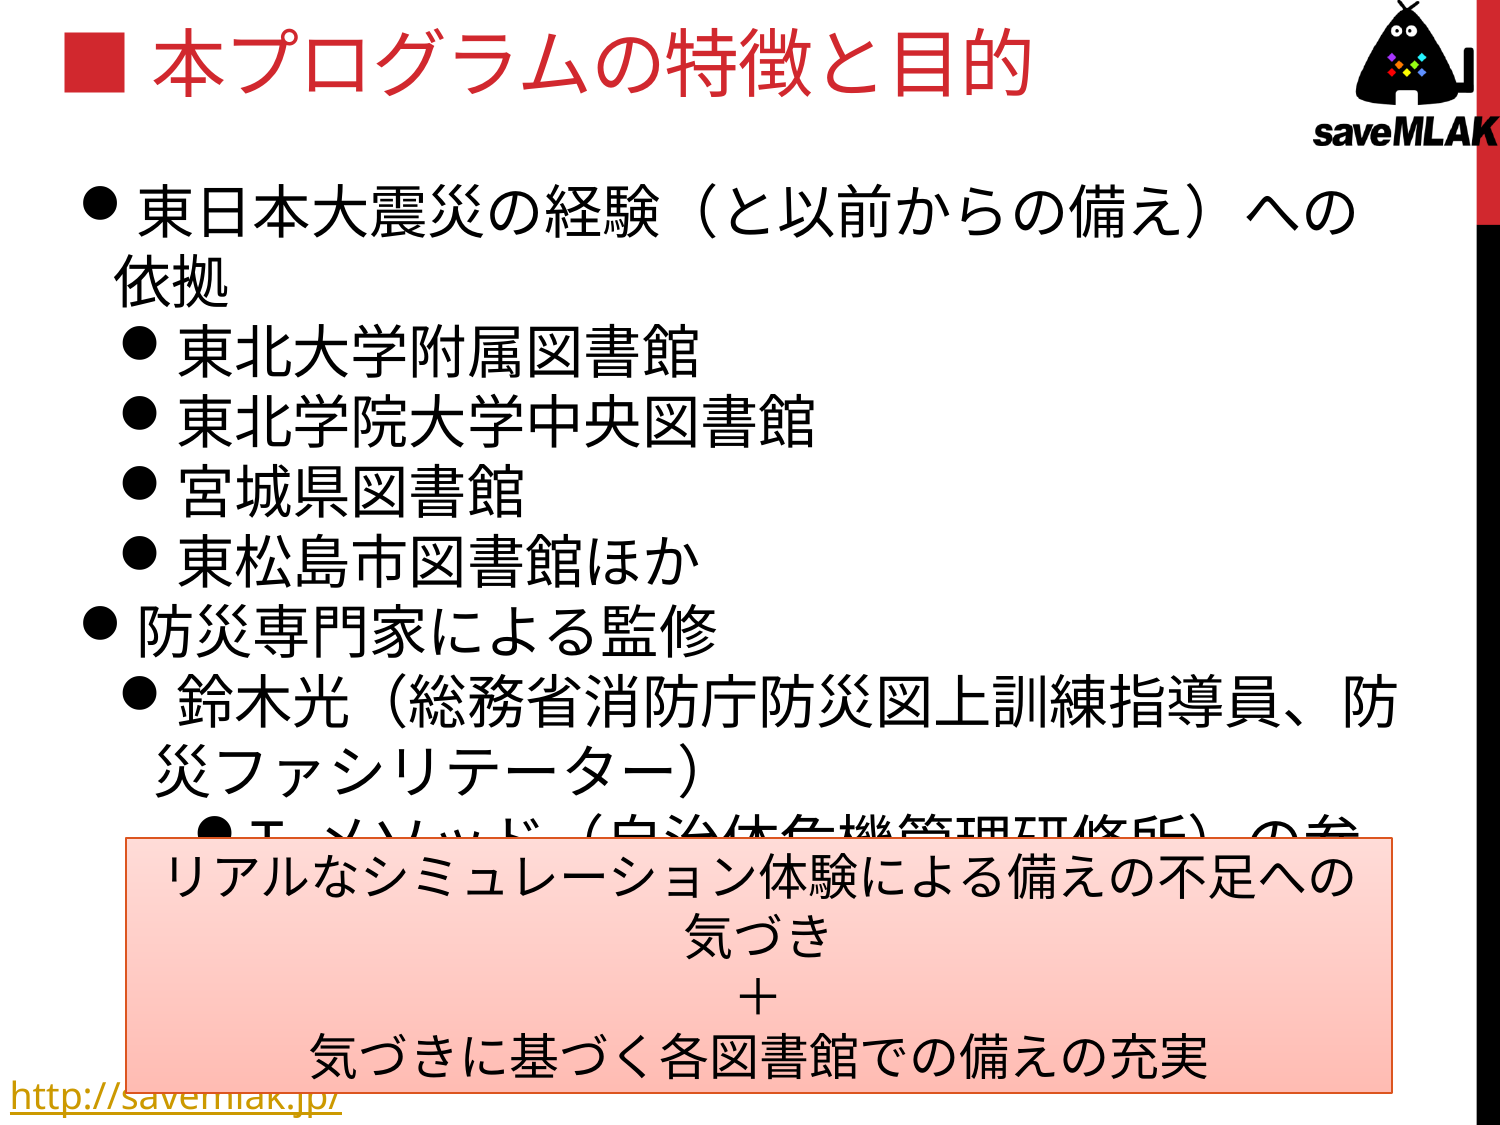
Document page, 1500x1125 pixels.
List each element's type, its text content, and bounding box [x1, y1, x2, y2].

title ■本プログラムの特徴と目的 [42, 40, 1281, 114]
text_box 東日本大震災の経験（と以前からの備え）への依拠 東北大学附属図書館 東北学院大学中央図書館 宮城県図書館 東松島市図書館ほか 防災専門家による監修 鈴木光（総務省消防庁防災図上訓練指導員、防災ファシリテーター） T-メソッド（自治体危機管理研修所）の参照 [63, 168, 1423, 953]
picture [1313, 0, 1500, 146]
text_box http://savemlak.jp/ [0, 1064, 358, 1125]
text_box リアルなシミュレーション体験による備えの不足への気づき ＋ 気づきに基づく各図書館での備えの充実 [125, 837, 1393, 1094]
